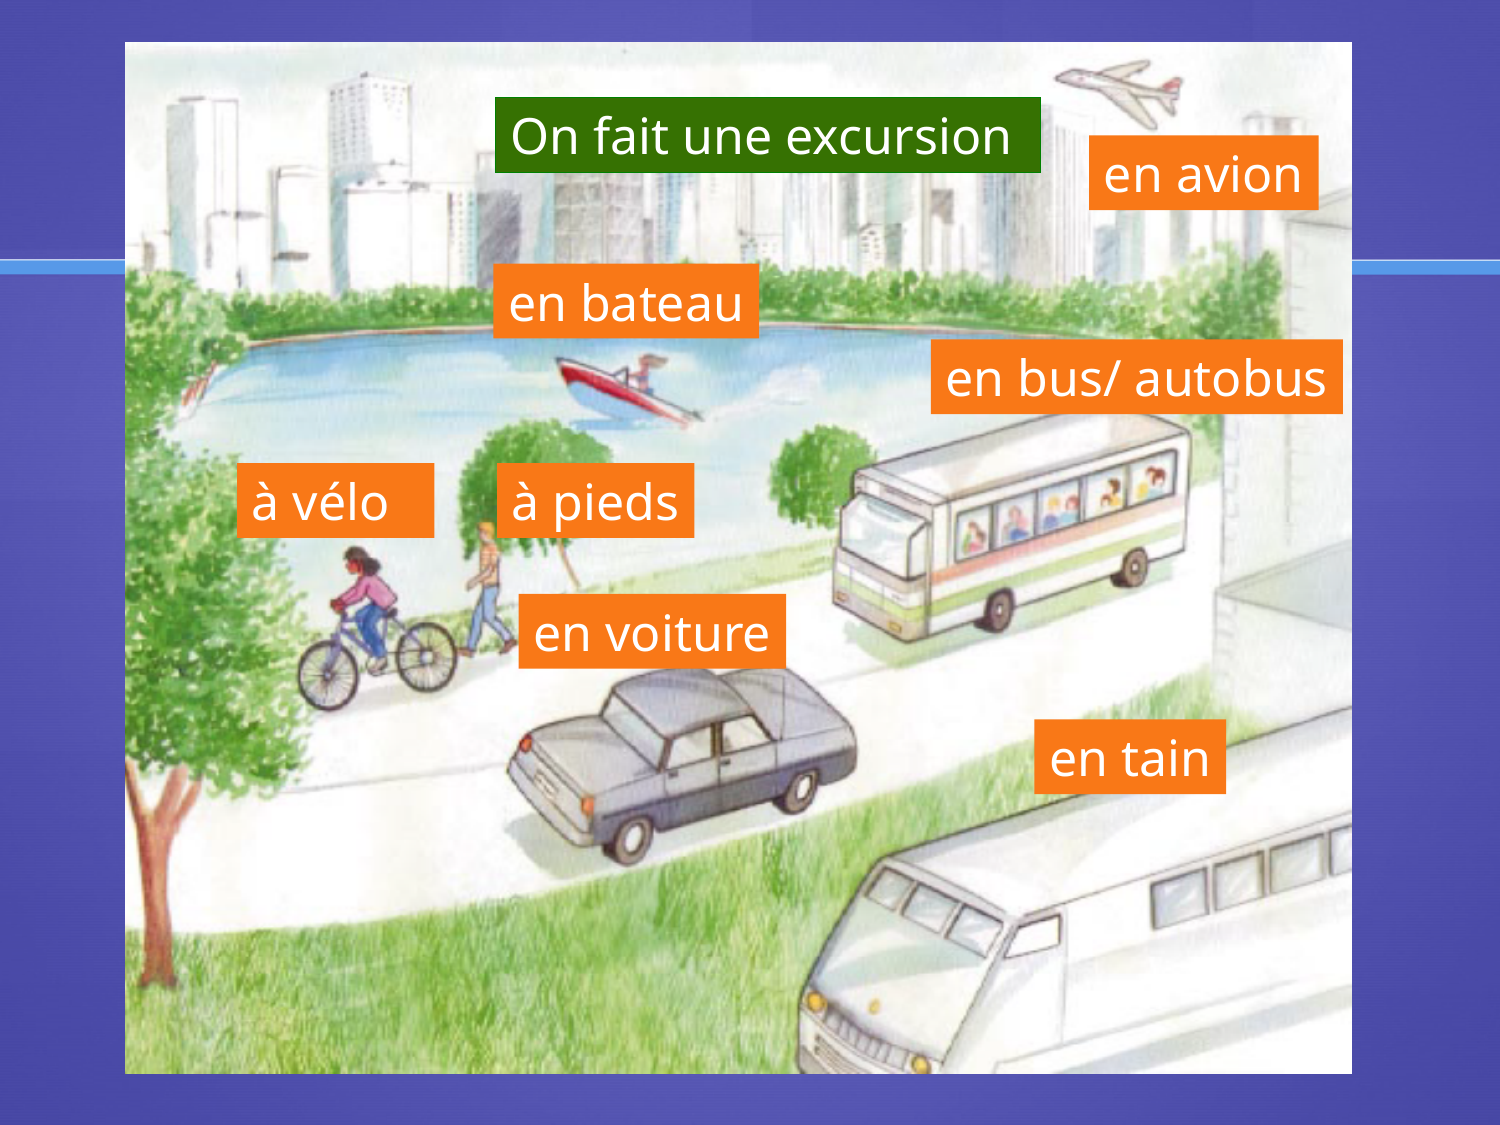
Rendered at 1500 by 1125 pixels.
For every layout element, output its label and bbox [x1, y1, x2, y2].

picture [124, 41, 1353, 1075]
